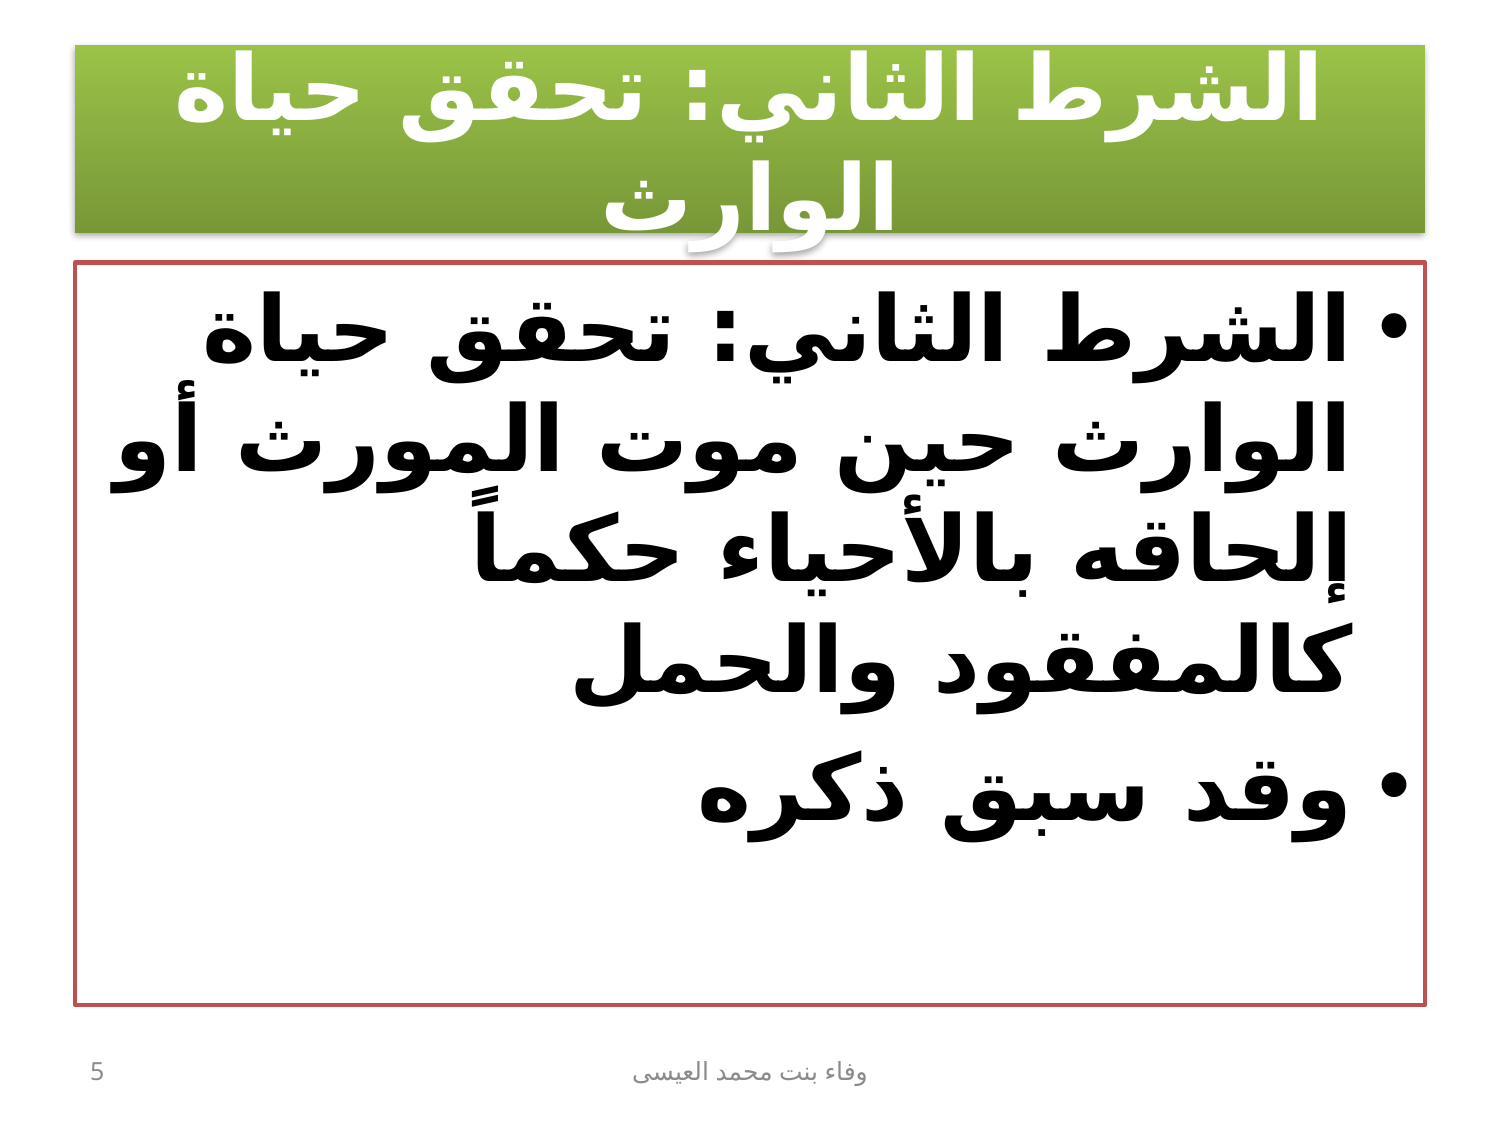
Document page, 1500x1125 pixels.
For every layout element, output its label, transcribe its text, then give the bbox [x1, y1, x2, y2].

title الشرط الثاني: تحقق حياة الوارث [75, 45, 1425, 233]
slide_number 5 [75, 1042, 425, 1103]
footer وفاء بنت محمد العيسى [512, 1042, 988, 1103]
list الشرط الثاني: تحقق حياة الوارث حين موت المورث أو إلحاقه بالأحياء حكماً كالمفقود والحمل وقد سبق ذكره [73, 260, 1427, 1007]
